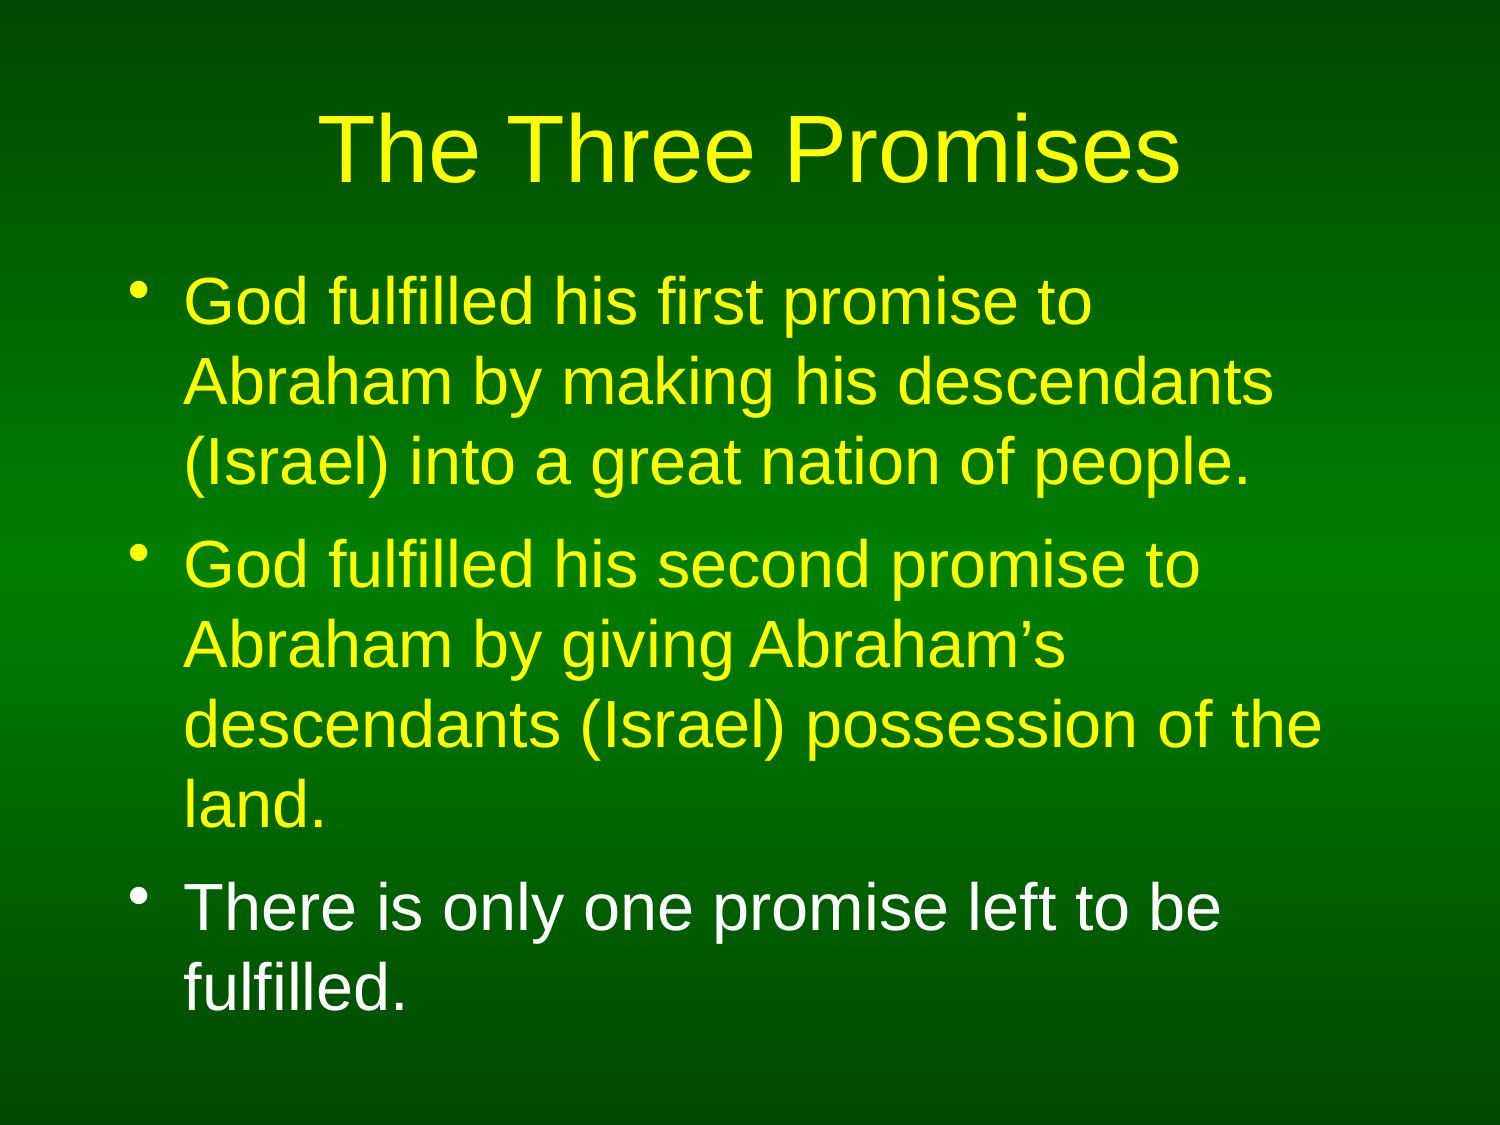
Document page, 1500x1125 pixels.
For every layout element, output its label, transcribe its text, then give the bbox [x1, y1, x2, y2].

title The Three Promises [37, 50, 1463, 238]
list God fulfilled his first promise to Abraham by making his descendants (Israel) into a great nation of people. God fulfilled his second promise to Abraham by giving Abraham’s descendants (Israel) possession of the land. There is only one promise left to be fulfilled. [112, 249, 1388, 1088]
